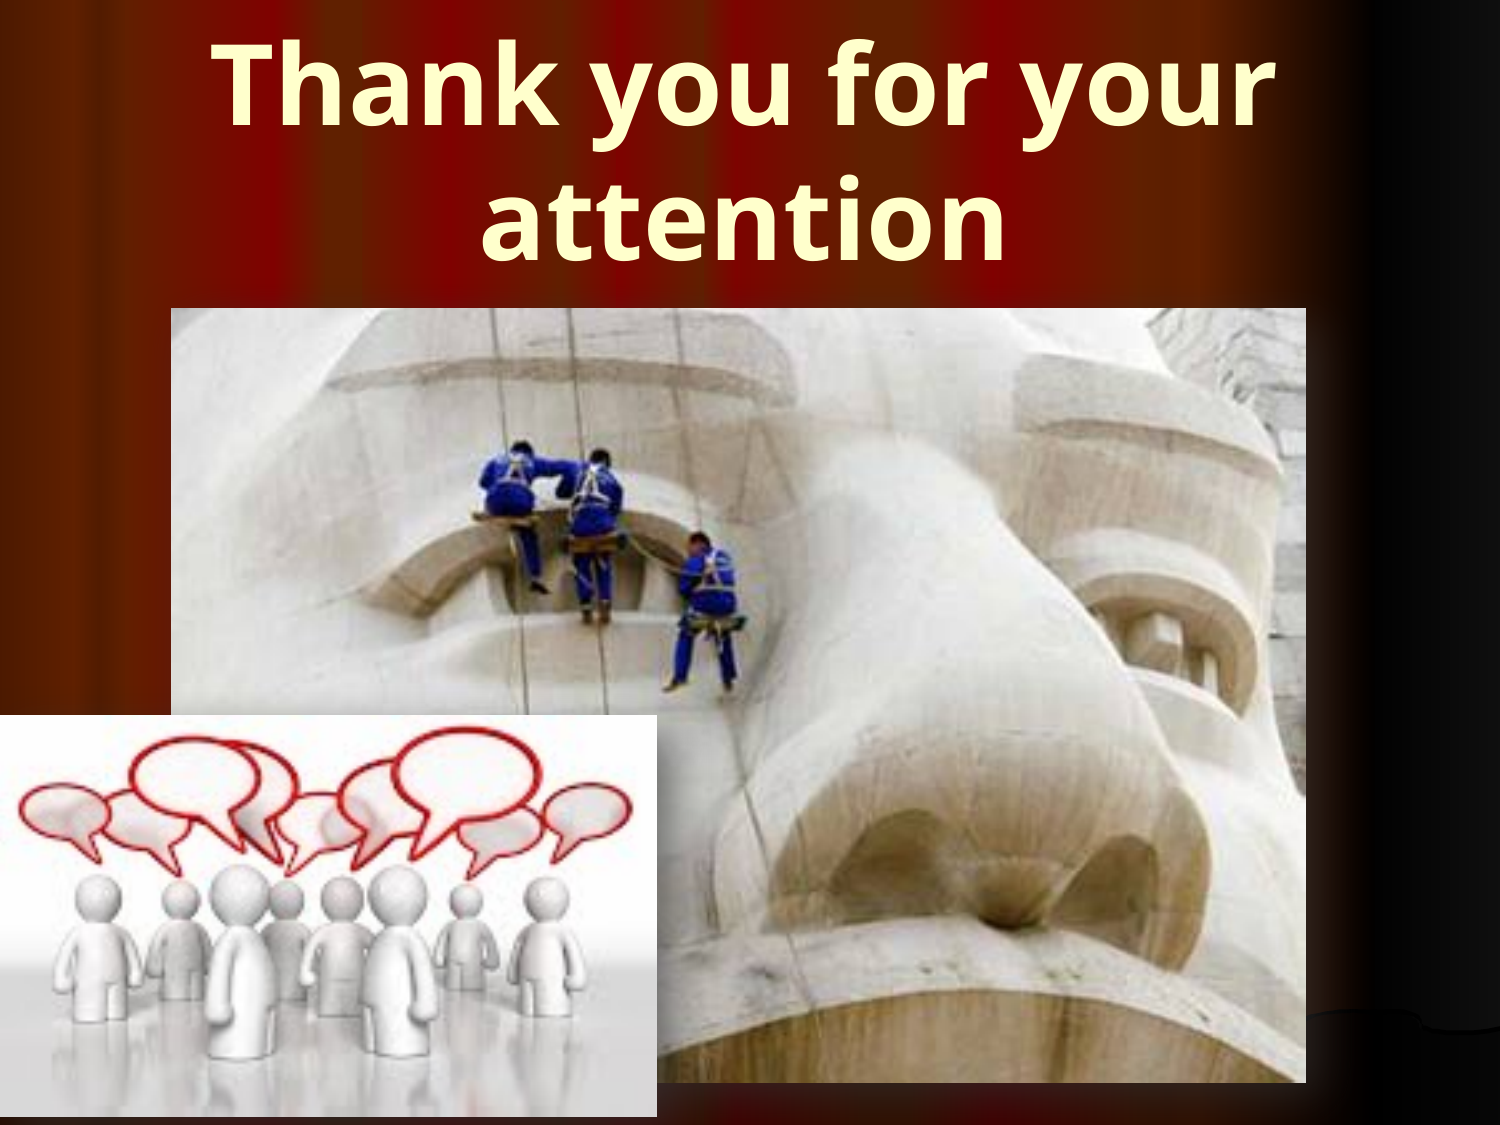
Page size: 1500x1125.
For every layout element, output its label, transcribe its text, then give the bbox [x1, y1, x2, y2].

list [170, 307, 1306, 1083]
picture [0, 715, 657, 1117]
title Thank you for your attention [0, 54, 1495, 242]
